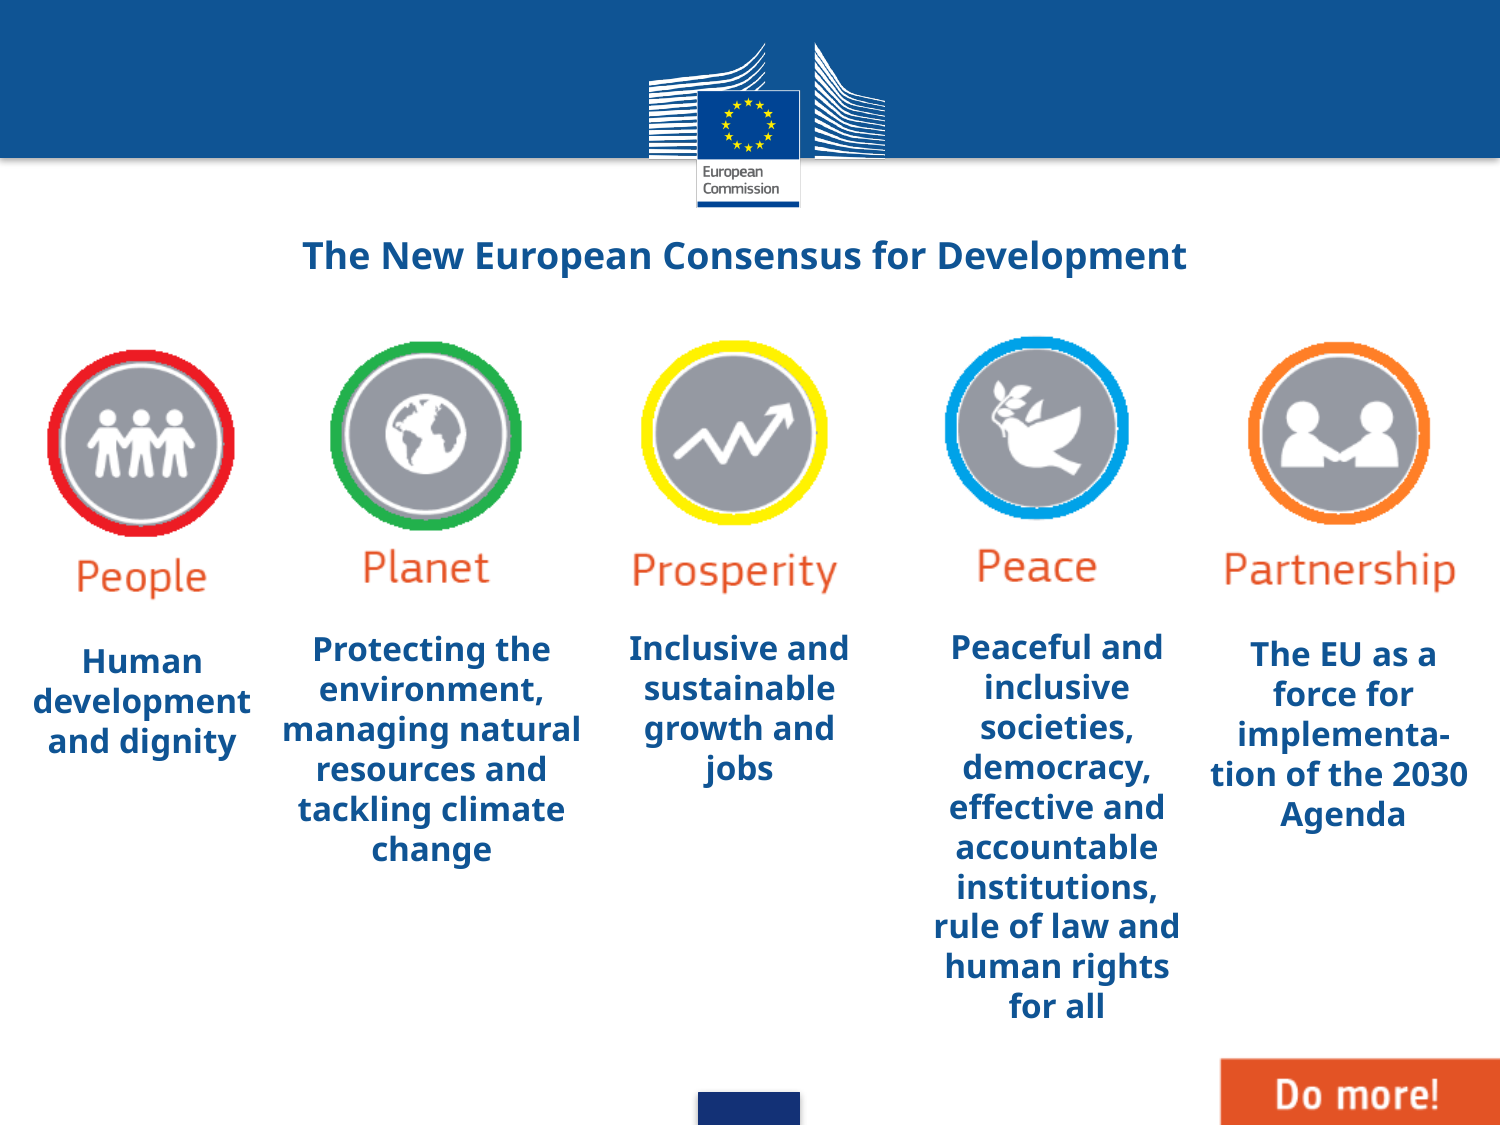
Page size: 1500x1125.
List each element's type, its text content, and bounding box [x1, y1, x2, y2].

text_box Human development and dignity [0, 633, 263, 768]
text_box The EU as a force for implementa-tion of the 2030 Agenda [1193, 625, 1495, 840]
picture [1215, 1049, 1500, 1125]
picture [922, 302, 1162, 614]
picture [649, 42, 885, 208]
picture [322, 331, 536, 605]
text_box Peaceful and inclusive societies, democracy, effective and accountable institutions, rule of law and human rights for all [915, 618, 1200, 1033]
picture [1184, 308, 1486, 620]
text_box The New European Consensus for Development [76, 224, 1424, 285]
picture [600, 331, 874, 623]
picture [17, 328, 267, 634]
text_box Protecting the environment, managing natural resources and tackling climate change [263, 620, 600, 875]
text_box Inclusive and sustainable growth and jobs [612, 630, 868, 795]
